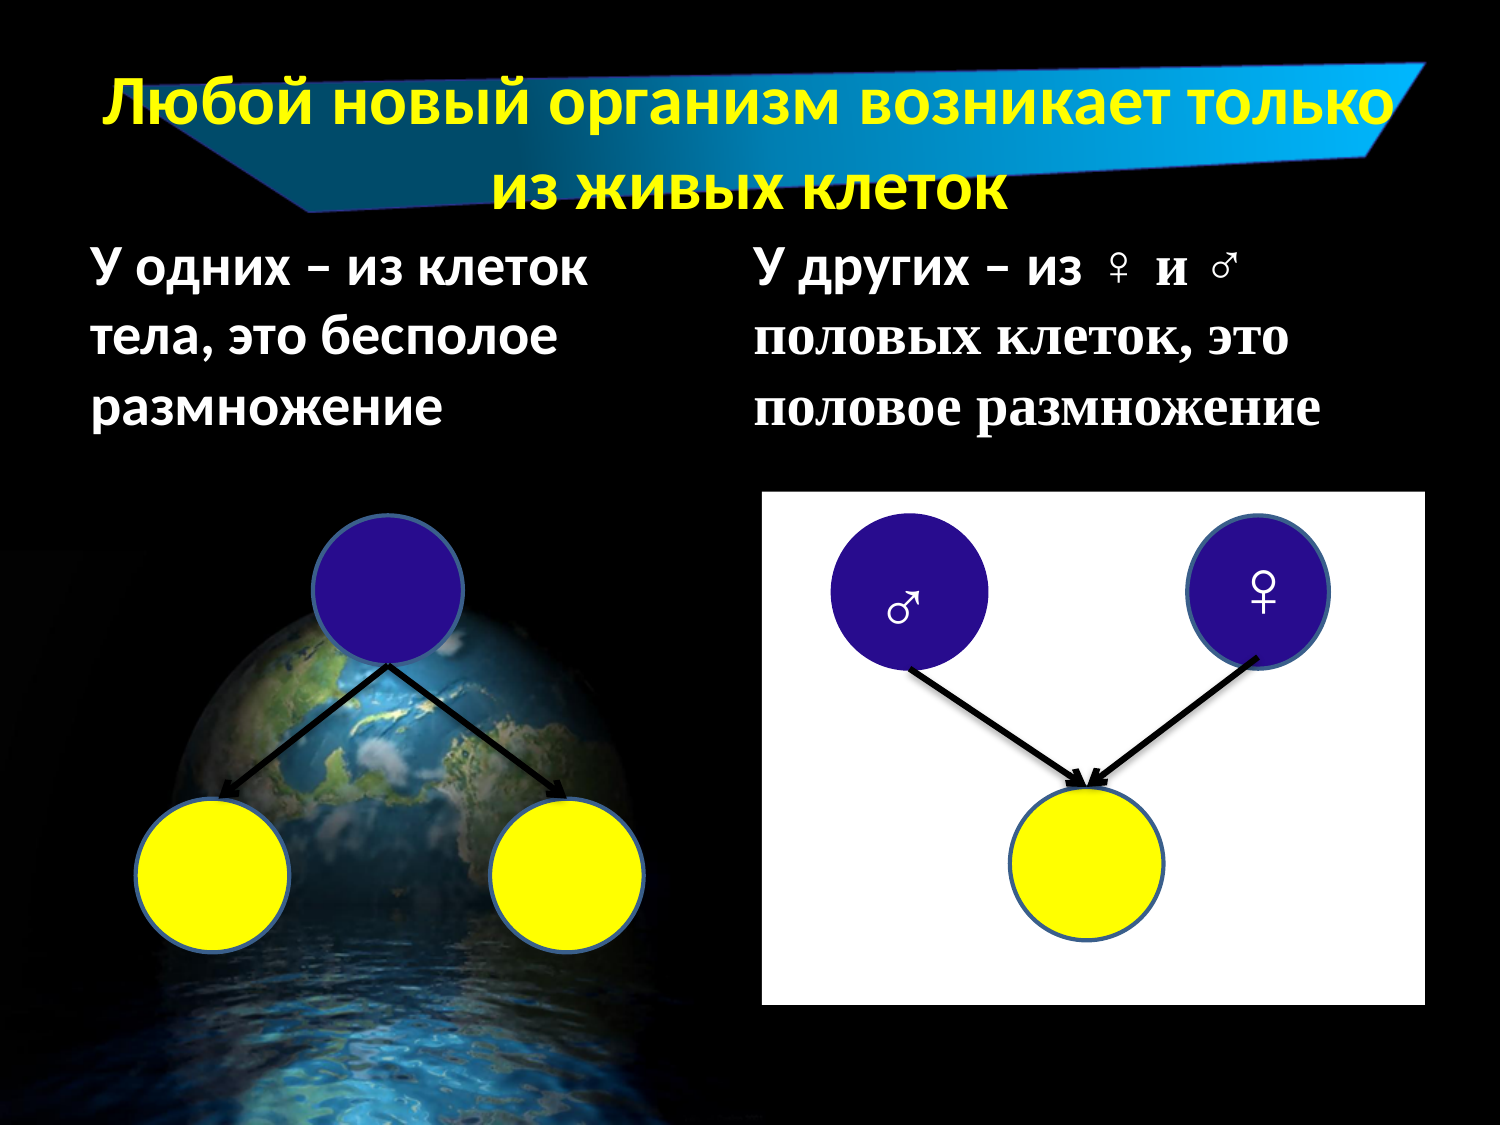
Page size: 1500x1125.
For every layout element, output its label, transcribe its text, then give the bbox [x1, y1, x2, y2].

list ♀♂ [761, 491, 1426, 1006]
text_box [135, 515, 644, 953]
picture [0, 0, 1500, 1125]
list У других – из ♀ и ♂ половых клеток, это половое размножение [738, 251, 1460, 445]
list У одних – из клеток тела, это бесполое размножение [74, 251, 738, 445]
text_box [832, 515, 1330, 941]
title Любой новый организм возникает только из живых клеток [74, 44, 1426, 233]
